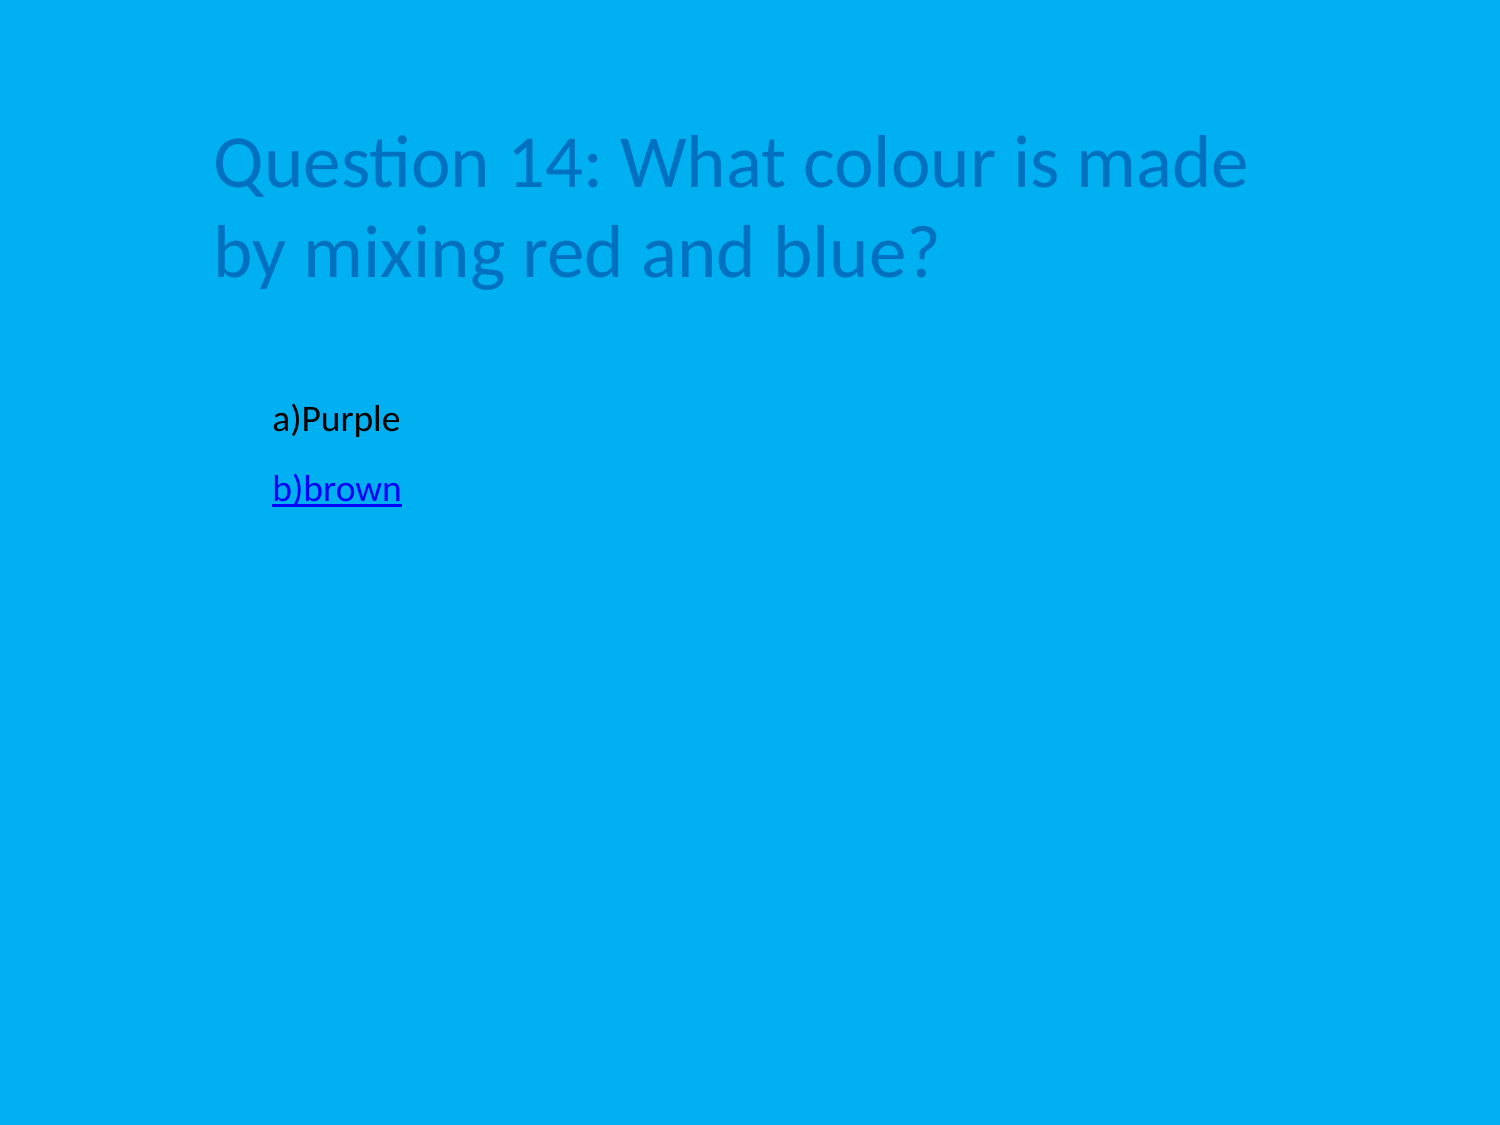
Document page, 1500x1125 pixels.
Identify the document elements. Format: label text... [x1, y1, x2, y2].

text_box a)Purple [257, 386, 598, 447]
text_box Question 14: What colour is made by mixing red and blue? [199, 105, 1325, 301]
text_box b)brown [257, 456, 727, 517]
